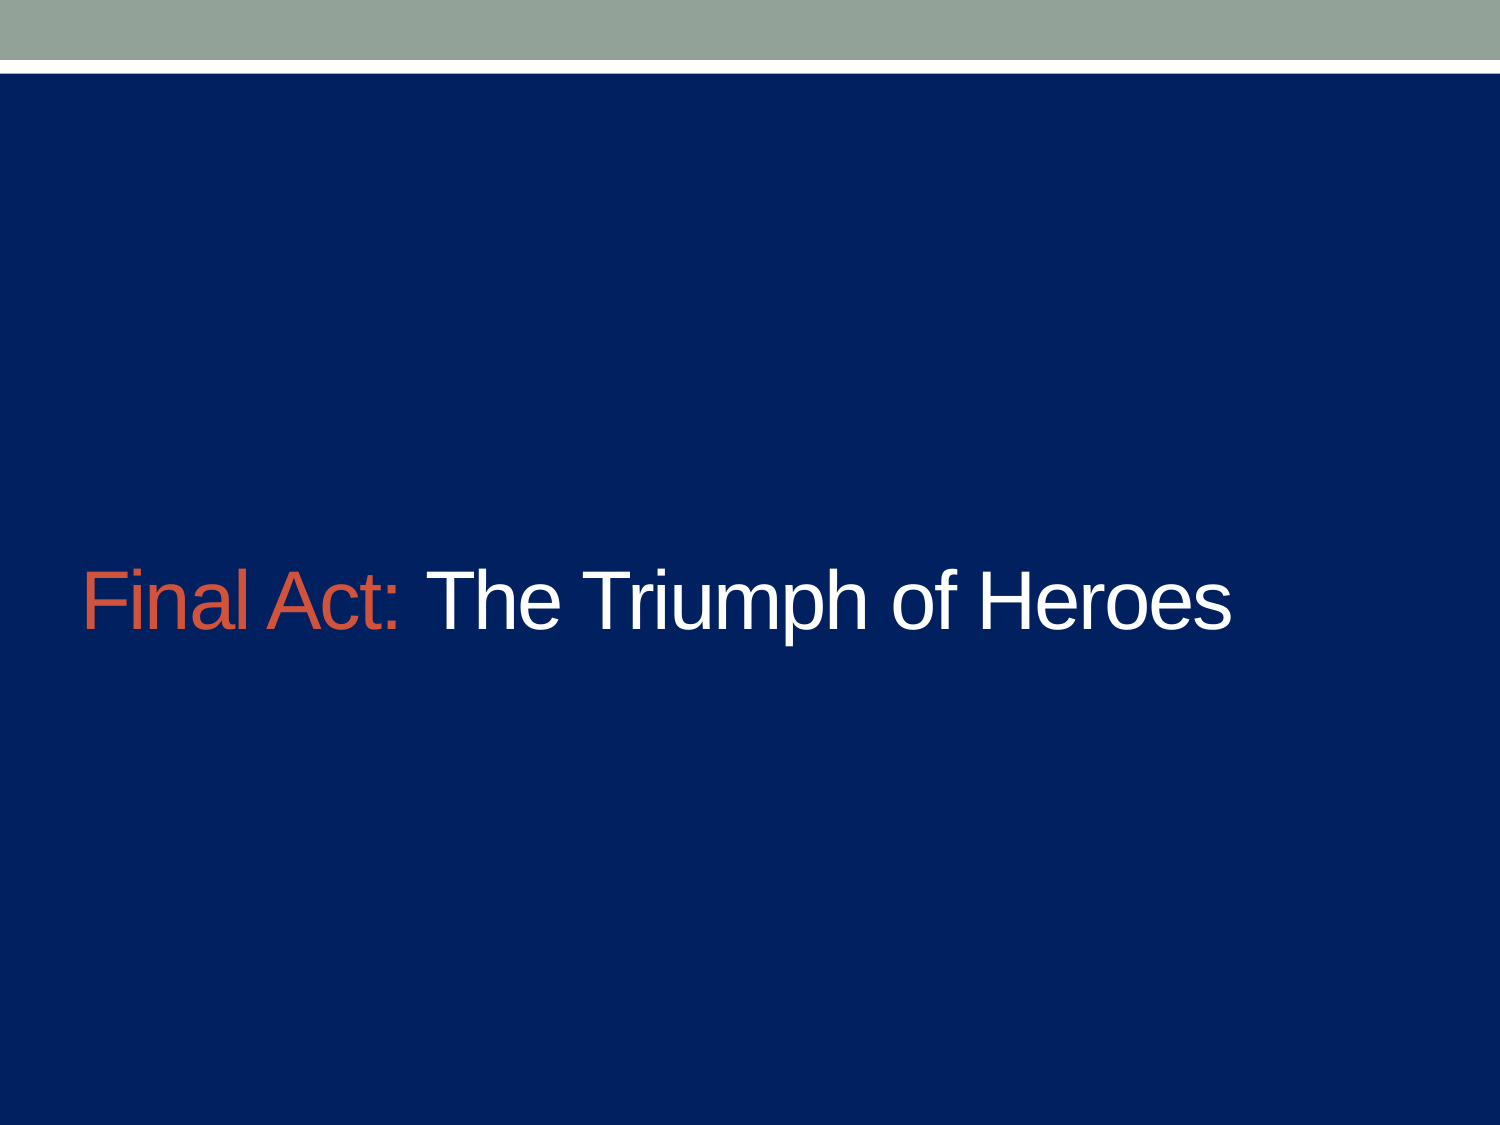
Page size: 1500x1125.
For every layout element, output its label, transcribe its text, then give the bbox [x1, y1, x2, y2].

title Final Act: The Triumph of Heroes [64, 515, 1415, 678]
